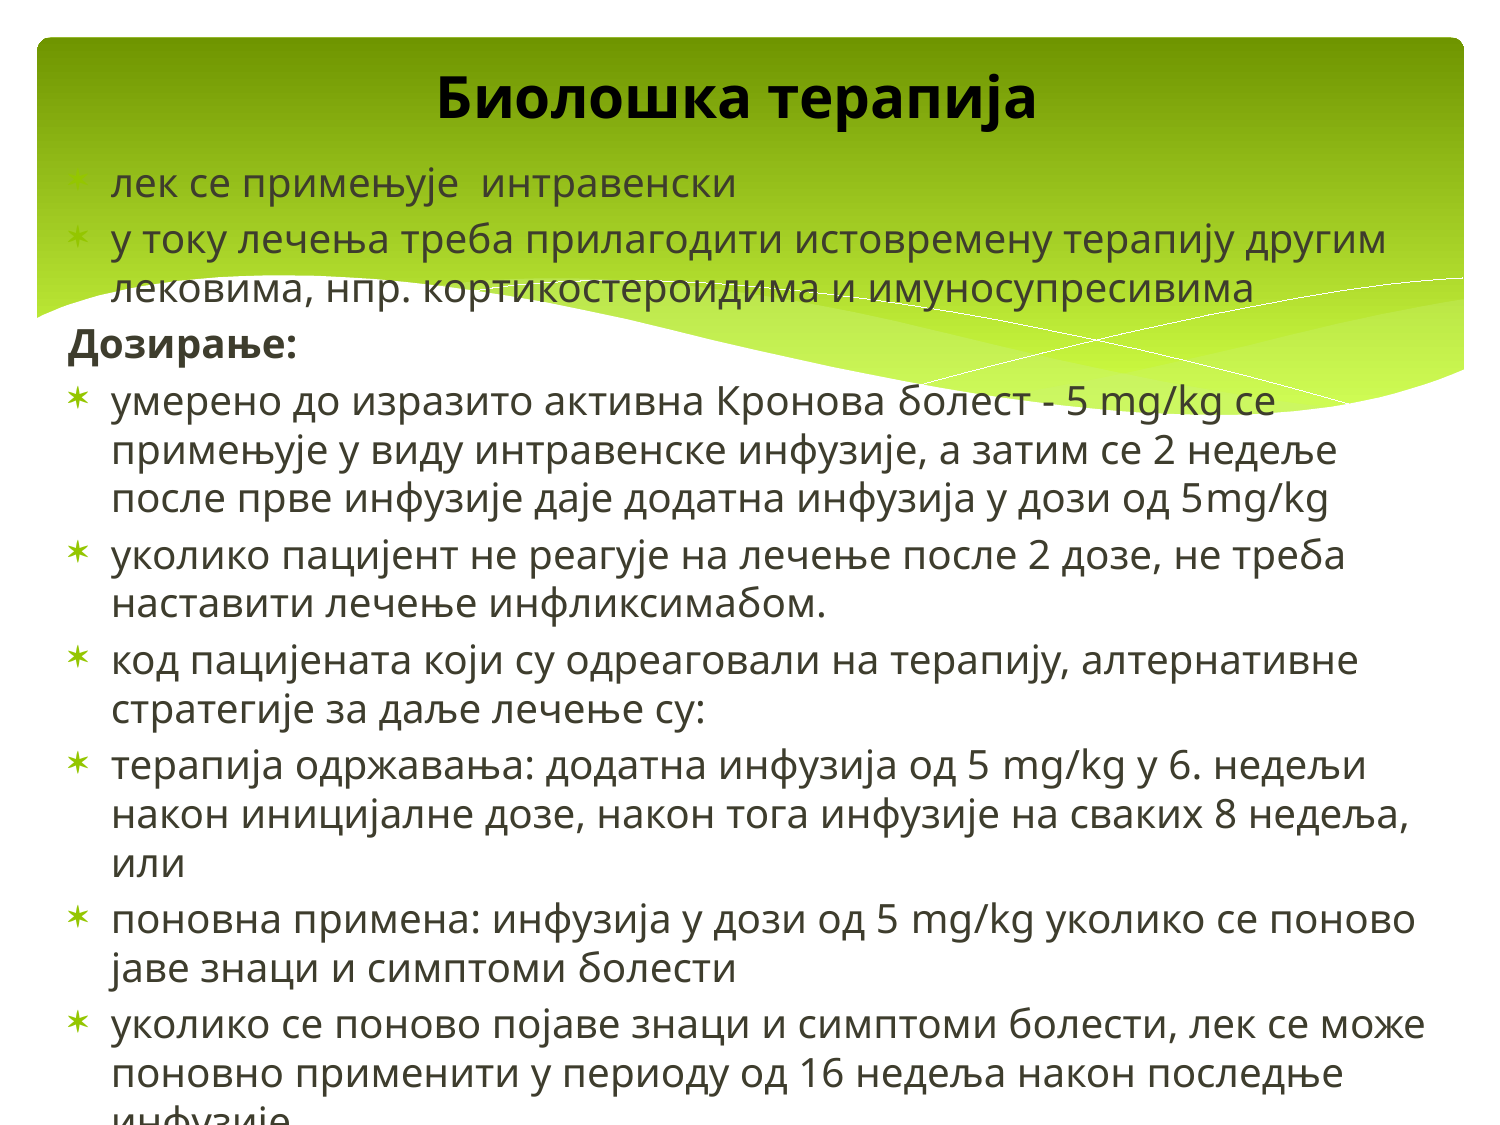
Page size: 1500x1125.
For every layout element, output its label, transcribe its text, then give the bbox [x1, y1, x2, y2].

list лек се примењује интравенски у току лечења треба прилагодити истовремену терапију другим лековима, нпр. кортикостероидима и имуносупресивима Дозирање: умерено до изразито активна Кронова болест - 5 mg/kg се примењује у виду интравенске инфузије, а затим се 2 недеље после прве инфузије даје додатна инфузија у дози од 5mg/kg уколико пацијент не реагује на лечење после 2 дозе, не треба наставити лечење инфликсимабом. код пацијената који су одреаговали на терапију, алтернативне стратегије за даље лечење су: терапија одржавања: додатна инфузија од 5 mg/kg у 6. недељи након иницијалне дозе, након тога инфузије на сваких 8 недеља, или поновна примена: инфузија у дози од 5 mg/kg уколико се поново јаве знаци и симптоми болести уколико се поново појаве знаци и симптоми болести, лек се може поновно применити у периоду од 16 недеља након последње инфузије. [53, 149, 1447, 1125]
title Биолошка терапија [135, 30, 1355, 160]
